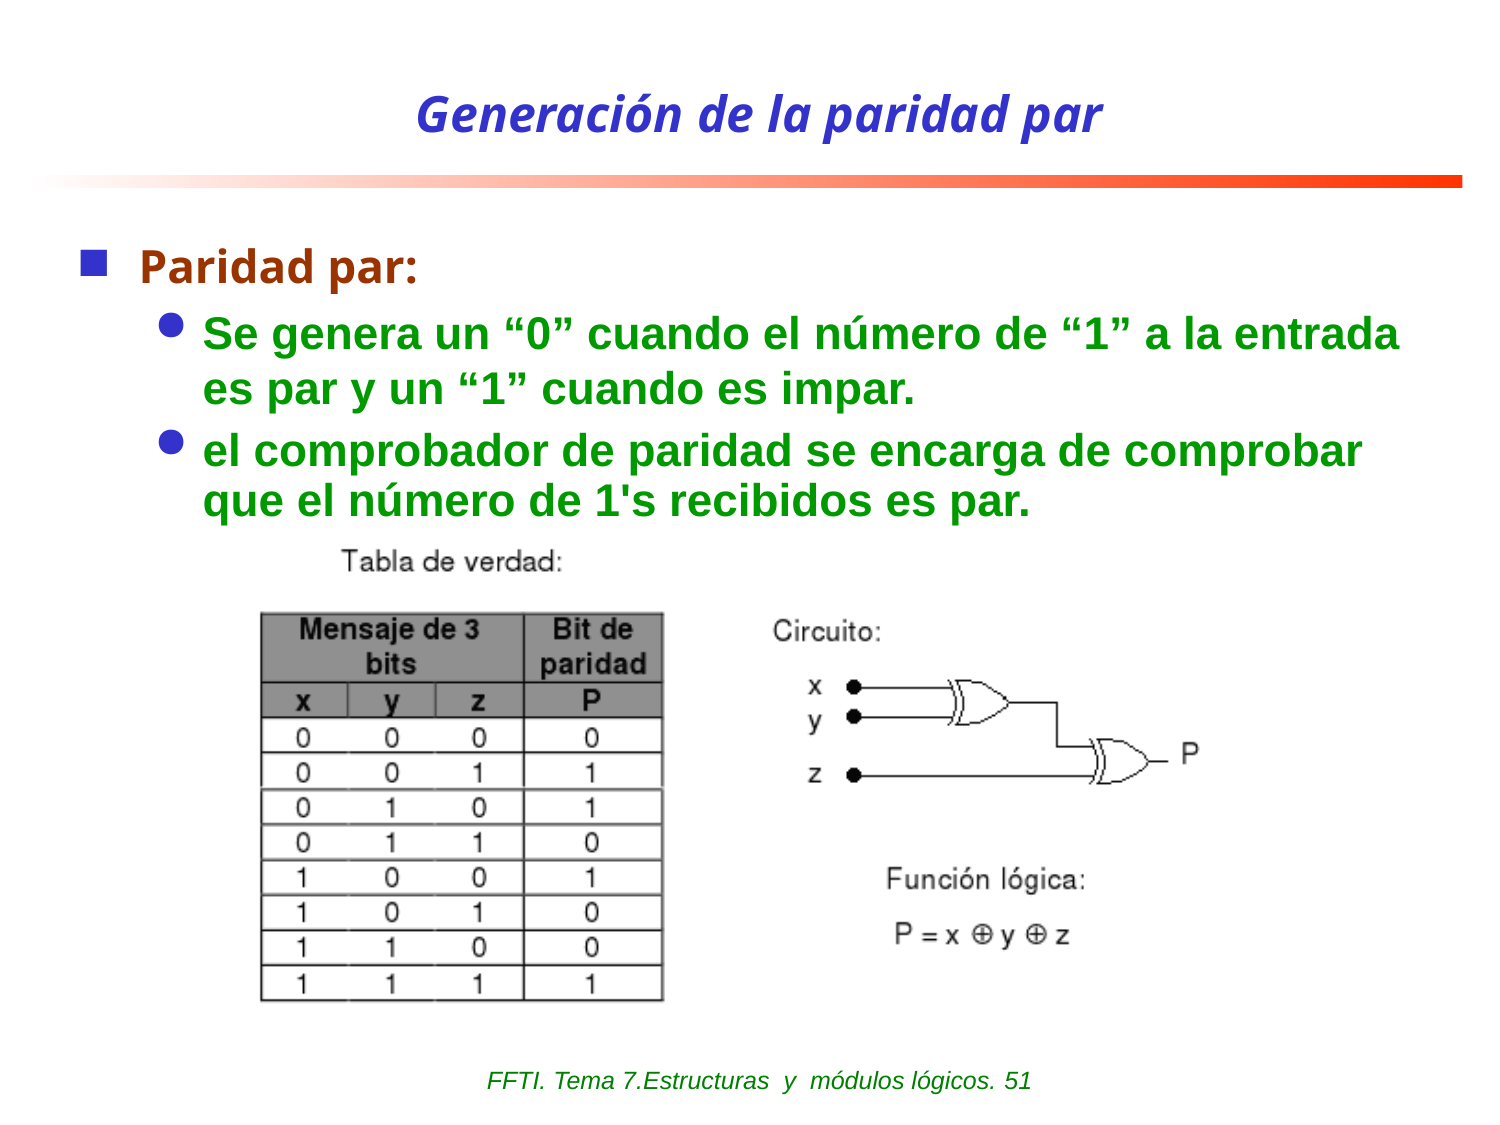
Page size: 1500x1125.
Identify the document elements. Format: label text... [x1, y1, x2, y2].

title Generación de la paridad par [68, 49, 1451, 176]
picture [235, 545, 1220, 1007]
list Paridad par: Se genera un “0” cuando el número de “1” a la entrada es par y un “1” cuando es impar. el comprobador de paridad se encarga de comprobar que el número de 1's recibidos es par. [68, 229, 1451, 547]
footer FFTI. Tema 7.Estructuras y módulos lógicos. 51 [68, 1056, 1451, 1103]
